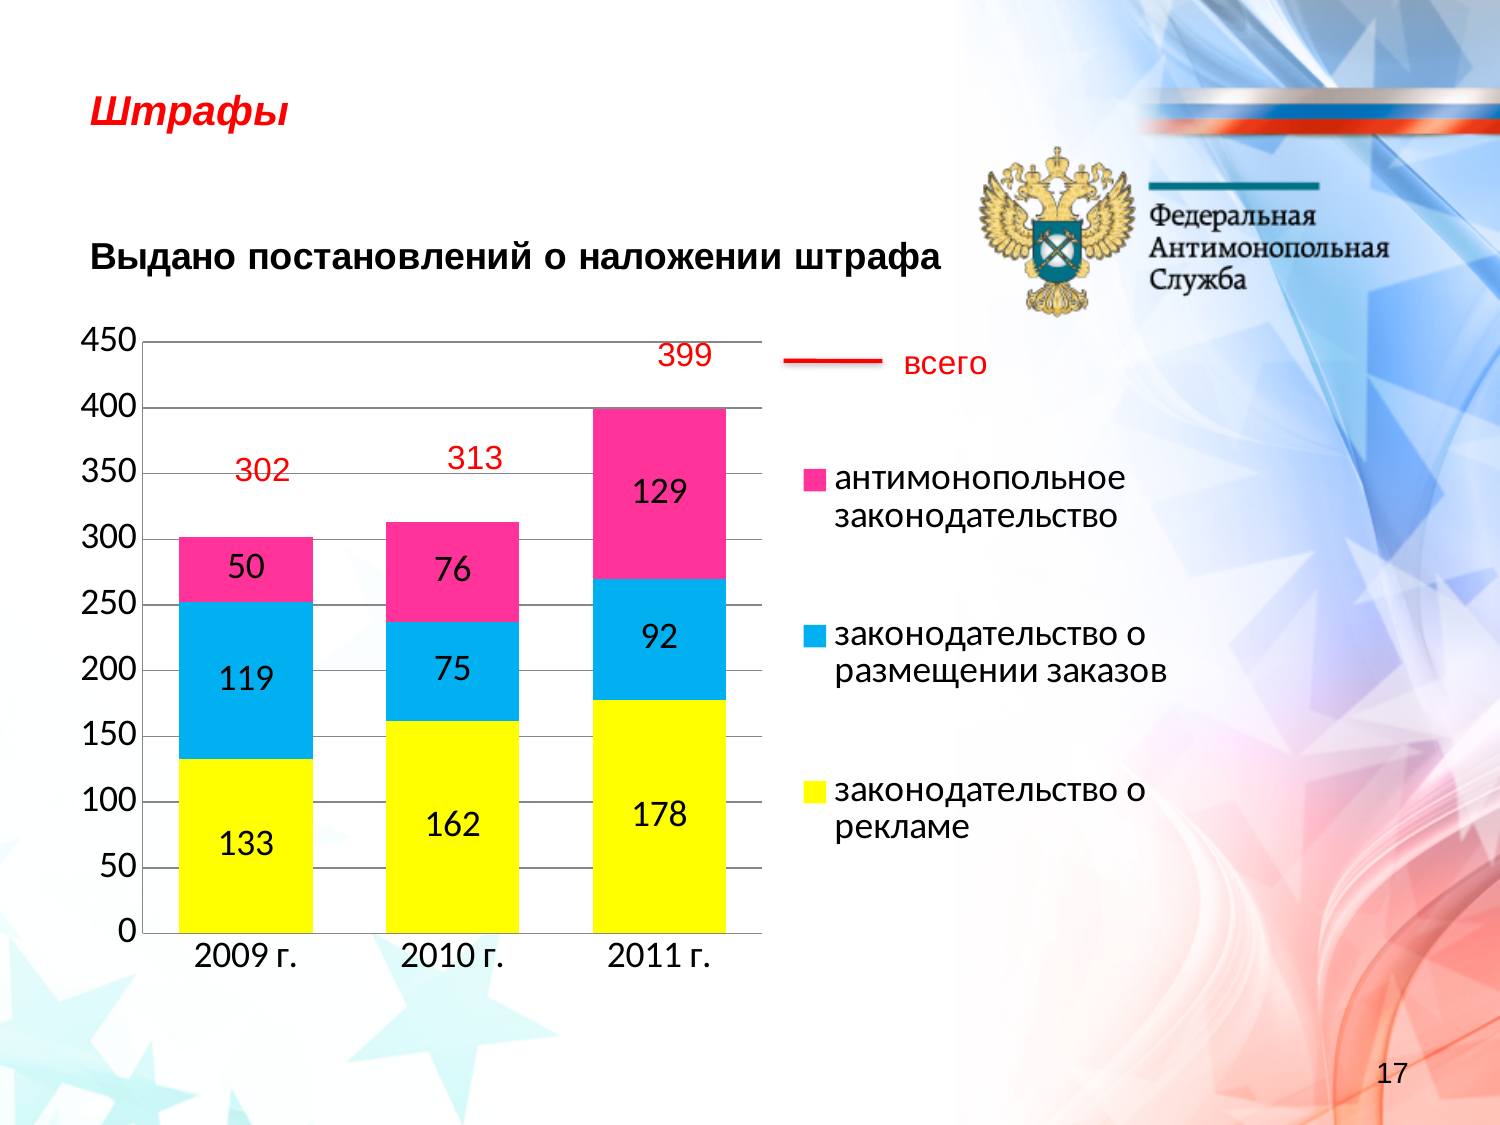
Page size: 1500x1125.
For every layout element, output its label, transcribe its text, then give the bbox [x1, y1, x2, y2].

slide_number 17 [1074, 1042, 1424, 1102]
text_box Штрафы [74, 14, 1425, 203]
picture [0, 0, 1500, 1125]
chart [57, 219, 1186, 993]
